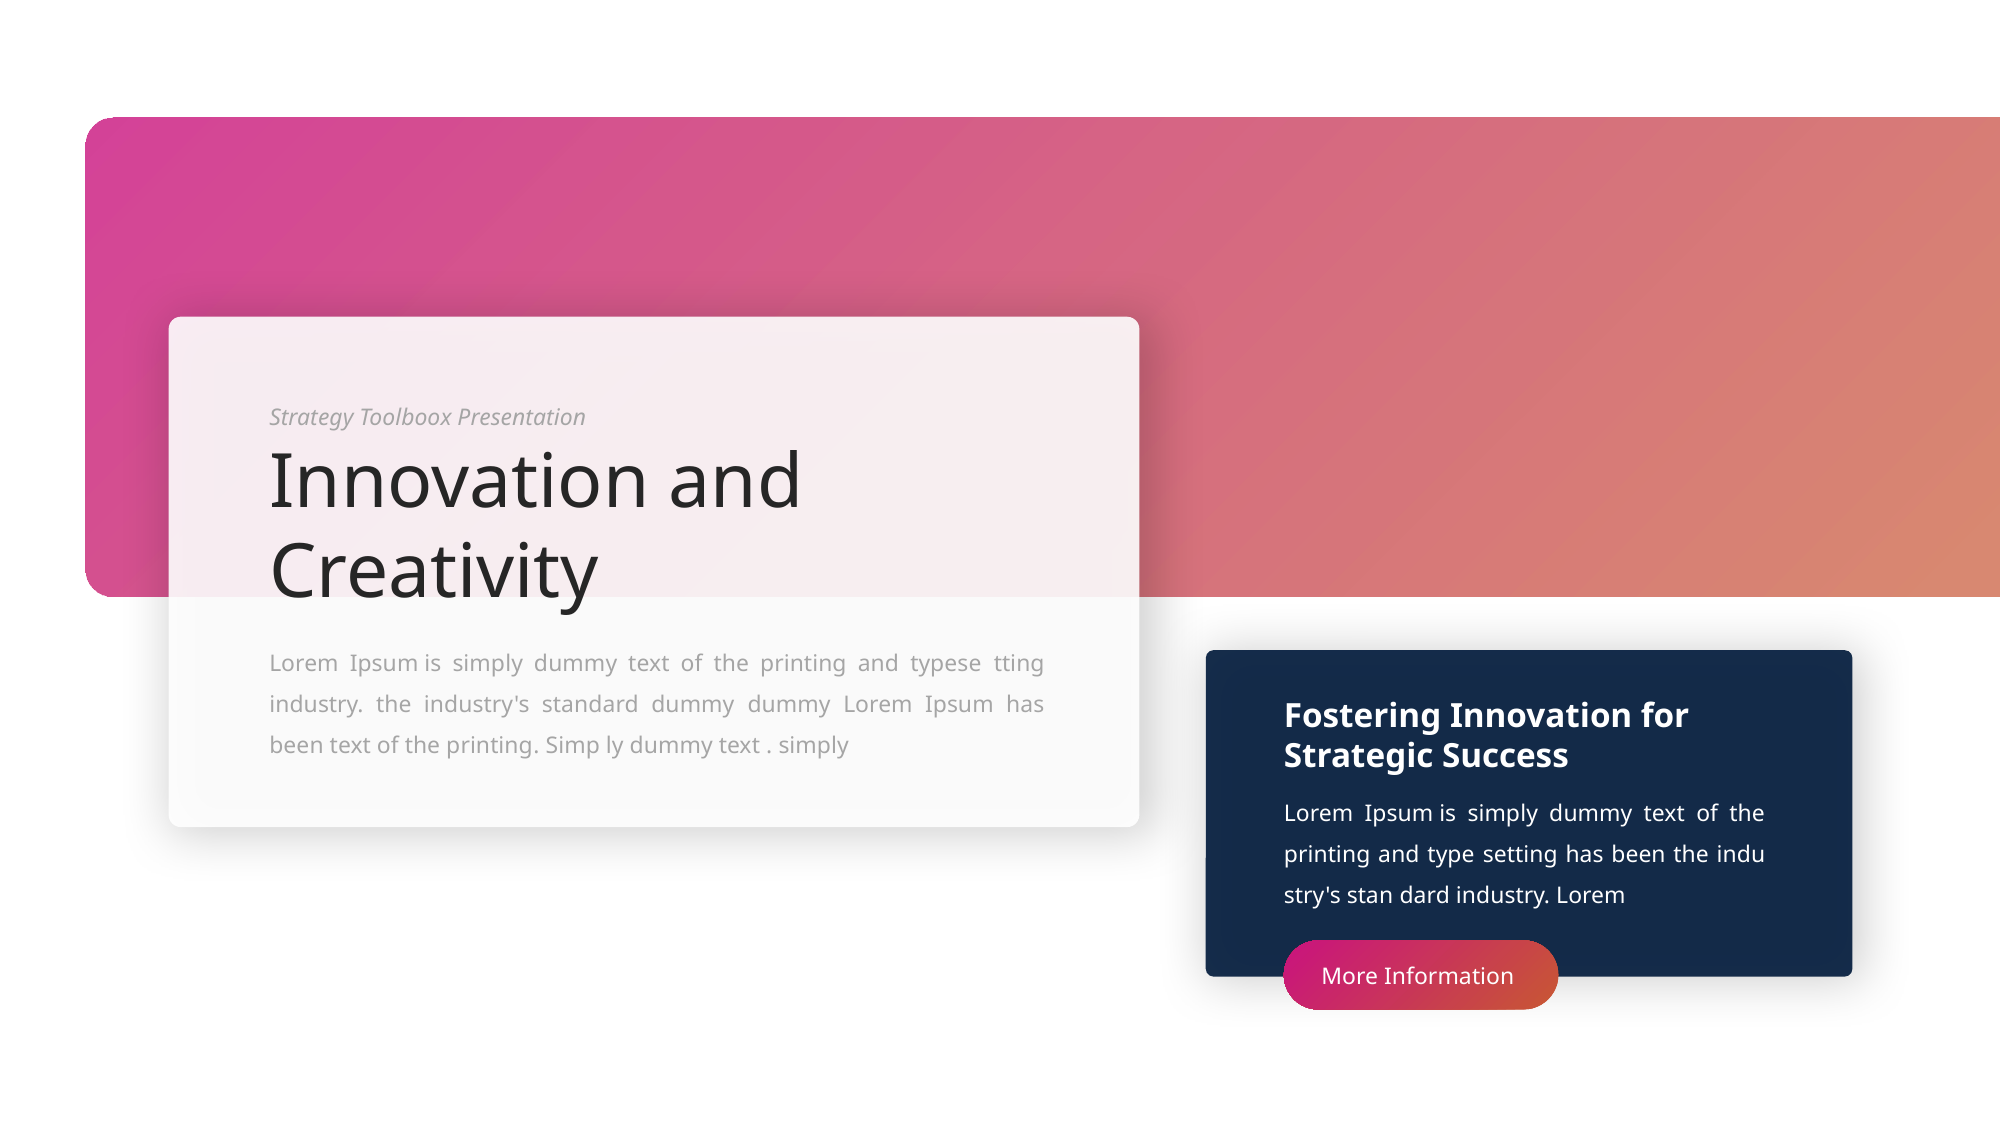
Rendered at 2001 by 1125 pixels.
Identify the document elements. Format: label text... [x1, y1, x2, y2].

text_box More Information [1282, 939, 1560, 1011]
text_box [167, 597, 1141, 829]
picture [85, 117, 2000, 597]
text_box Lorem Ipsum is simply dummy text of the printing and typese tting industry. the industry's standard dummy dummy Lorem Ipsum has been text of the printing. Simp ly dummy text . simply [254, 627, 1060, 766]
text_box Lorem Ipsum is simply dummy text of the printing and type setting has been the indu stry's stan dard industry. Lorem [1269, 782, 1781, 916]
text_box Innovation and Creativity [254, 597, 1060, 620]
text_box Fostering Innovation for Strategic Success [1269, 686, 1801, 782]
text_box [1204, 649, 1854, 978]
